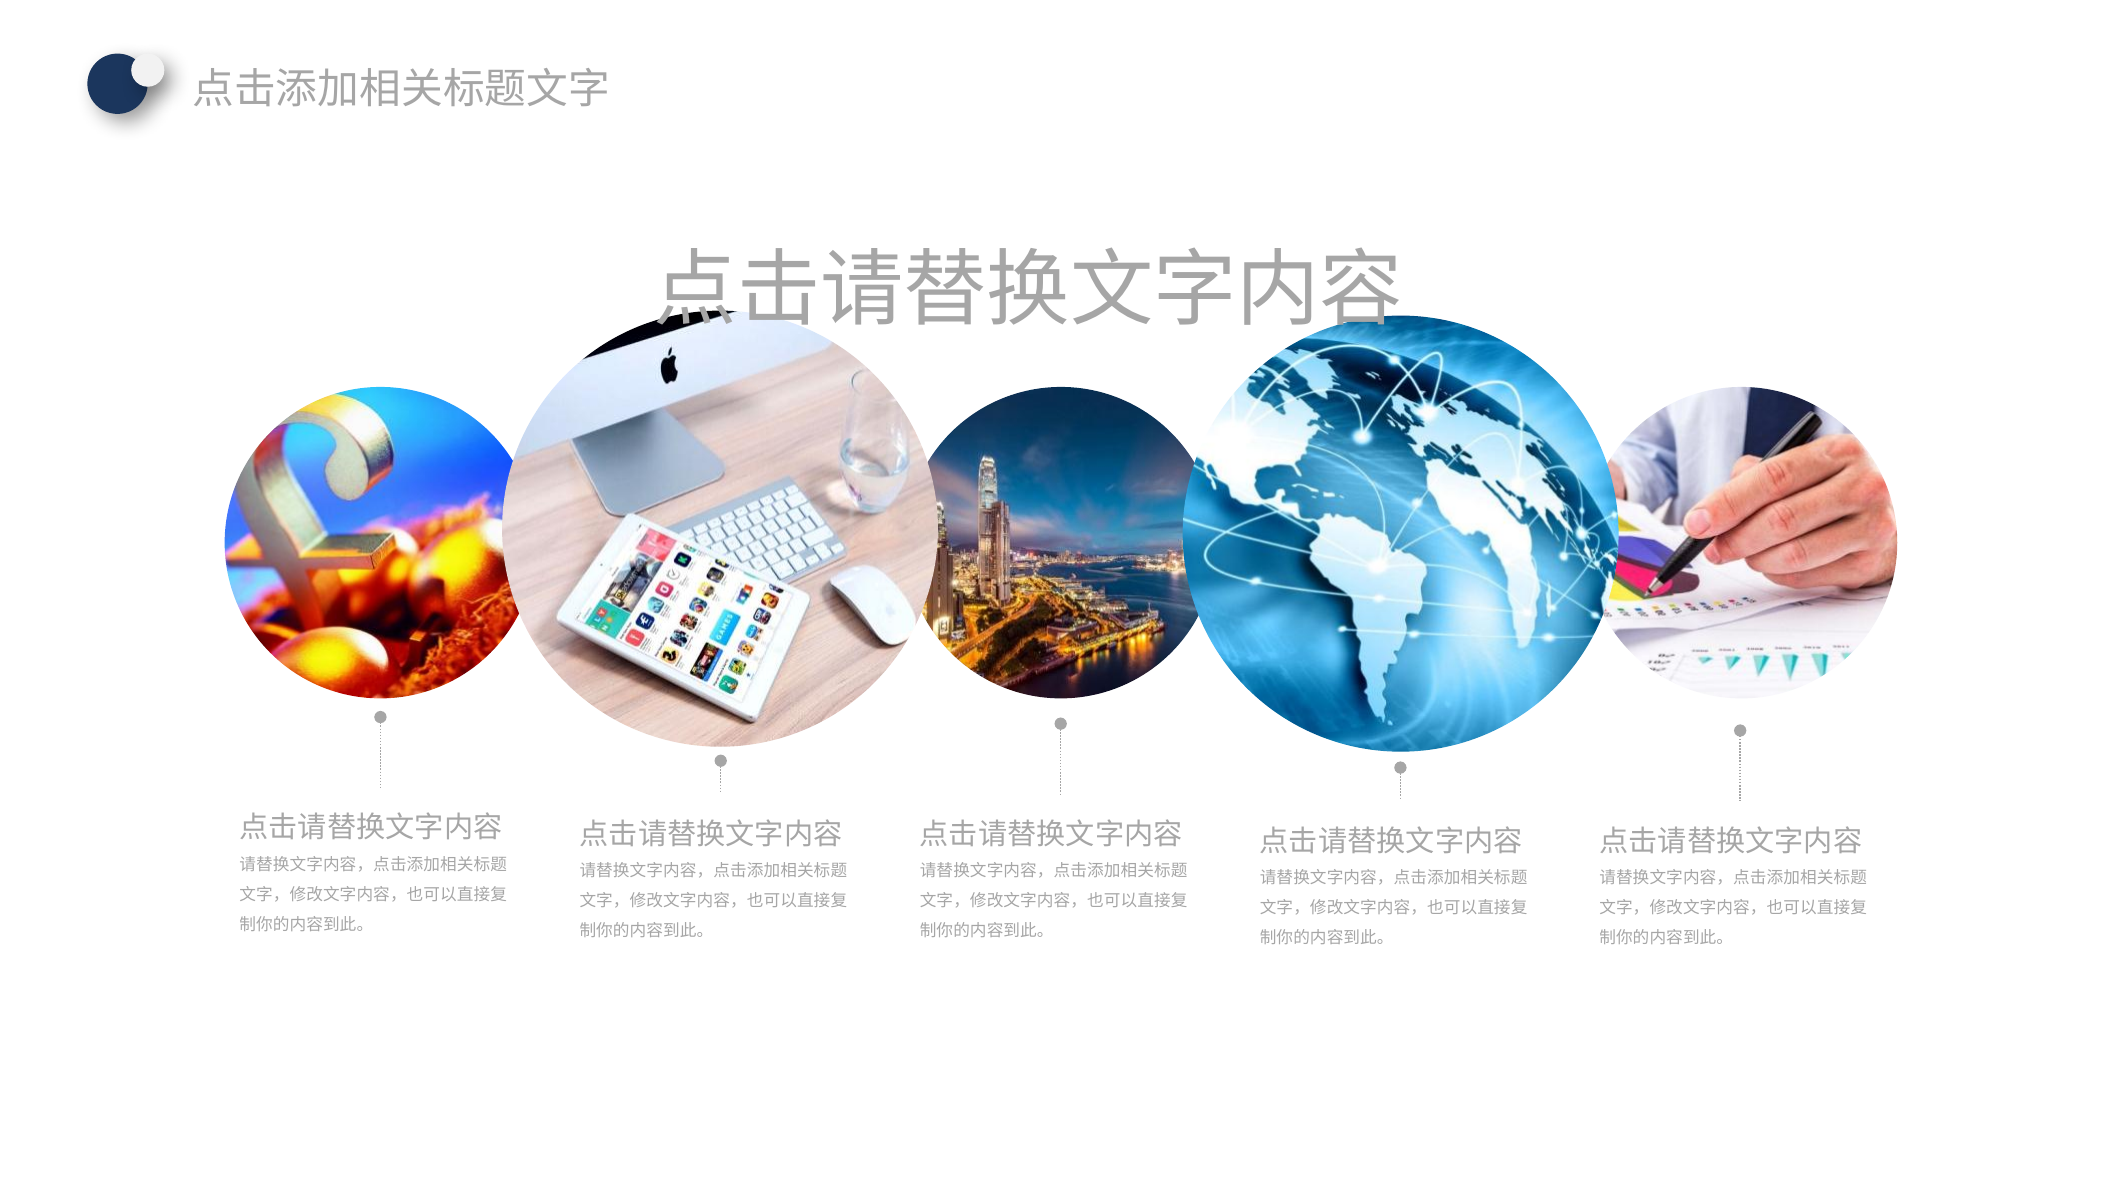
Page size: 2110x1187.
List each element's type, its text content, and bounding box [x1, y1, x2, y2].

text_box [86, 52, 142, 115]
text_box [922, 385, 1198, 700]
text_box 点击请替换文字内容 [639, 178, 1471, 343]
text_box [130, 52, 166, 88]
text_box 点击请替换文字内容 请替换文字内容，点击添加相关标题文字，修改文字内容，也可以直接复制你的内容到此。 [1244, 794, 1557, 957]
text_box 点击请替换文字内容 请替换文字内容，点击添加相关标题文字，修改文字内容，也可以直接复制你的内容到此。 [1584, 794, 1897, 957]
text_box 点击请替换文字内容 请替换文字内容，点击添加相关标题文字，修改文字内容，也可以直接复制你的内容到此。 [564, 787, 877, 950]
text_box [1604, 385, 1899, 700]
text_box 点击添加相关标题文字 [176, 53, 680, 114]
text_box 点击请替换文字内容 请替换文字内容，点击添加相关标题文字，修改文字内容，也可以直接复制你的内容到此。 [224, 781, 537, 944]
text_box [1181, 326, 1620, 753]
text_box [501, 325, 940, 748]
text_box [223, 385, 519, 700]
text_box 点击请替换文字内容 请替换文字内容，点击添加相关标题文字，修改文字内容，也可以直接复制你的内容到此。 [904, 787, 1217, 950]
